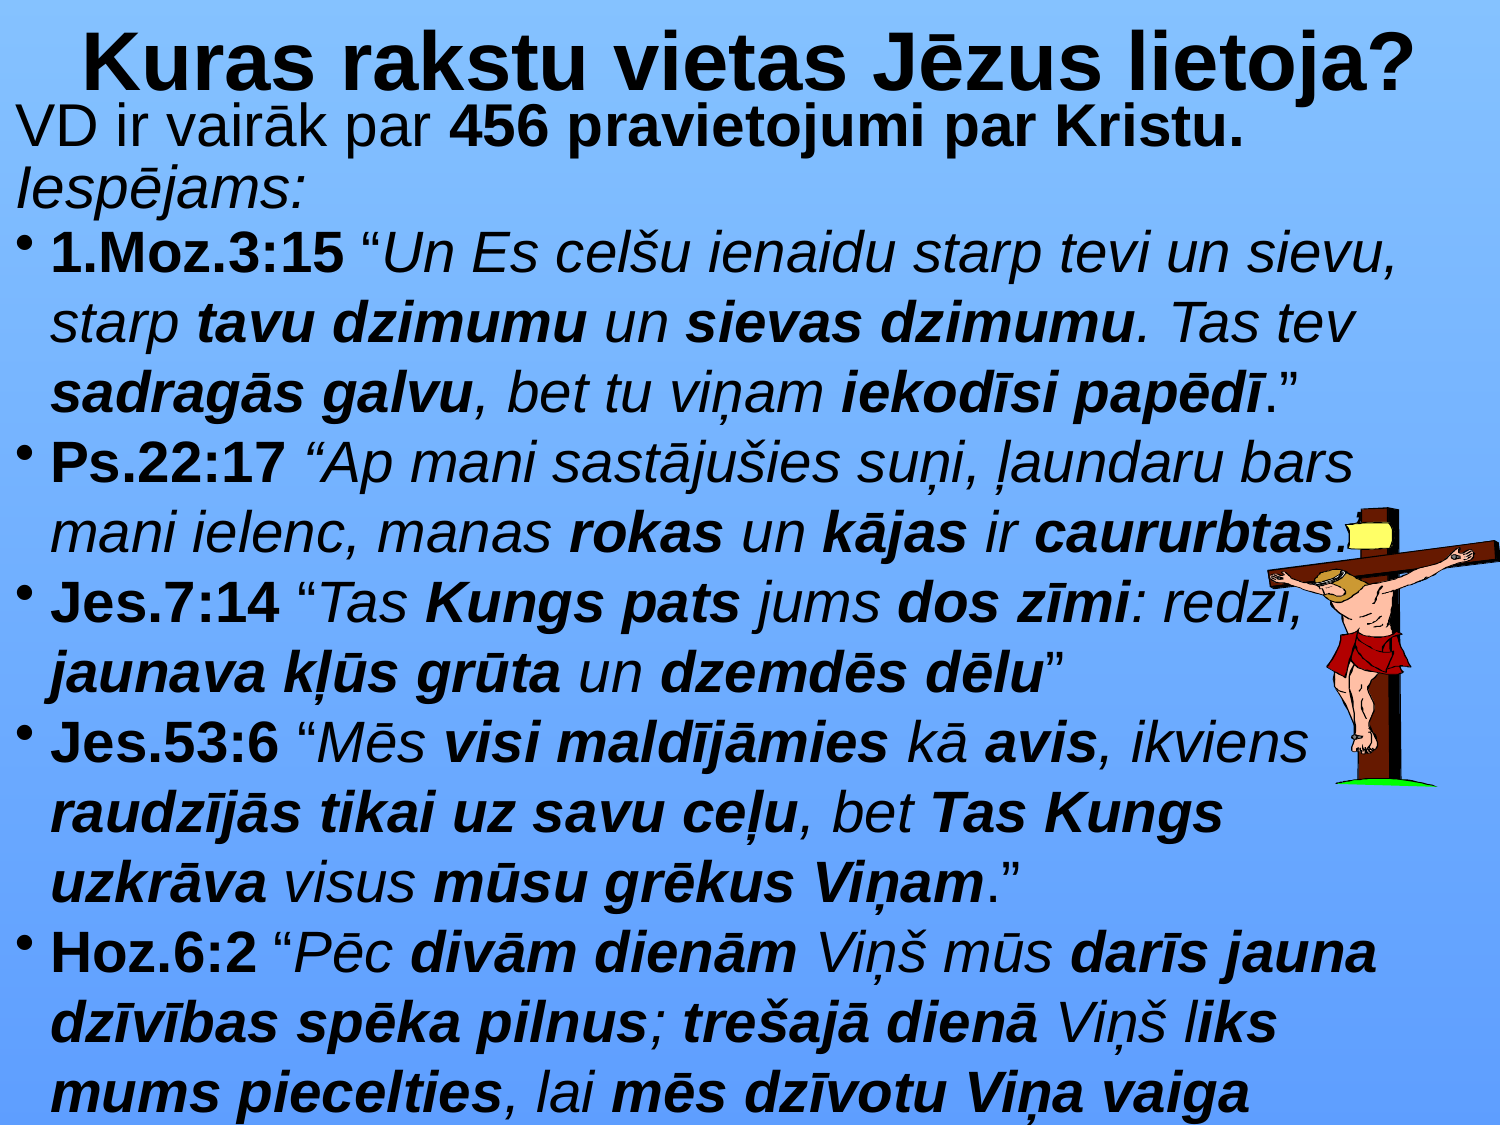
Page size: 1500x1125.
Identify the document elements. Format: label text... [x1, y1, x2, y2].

title Kuras rakstu vietas Jēzus lietoja? [0, 0, 1500, 88]
text_box VD ir vairāk par 456 pravietojumi par Kristu. Iespējams: [0, 88, 1500, 173]
text_box 1.Moz.3:15 “Un Es celšu ienaidu starp tevi un sievu, starp tavu dzimumu un sievas dzimumu. Tas tev sadragās galvu, bet tu viņam iekodīsi papēdī.” Ps.22:17 “Ap mani sastājušies suņi, ļaundaru bars mani ielenc, manas rokas un kājas ir caururbtas.” Jes.7:14 “Tas Kungs pats jums dos zīmi: redzi, jaunava kļūs grūta un dzemdēs dēlu” Jes.53:6 “Mēs visi maldījāmies kā avis, ikviens raudzījās tikai uz savu ceļu, bet Tas Kungs uzkrāva visus mūsu grēkus Viņam.” Hoz.6:2 “Pēc divām dienām Viņš mūs darīs jauna dzīvības spēka pilnus; trešajā dienā Viņš liks mums piecelties, lai mēs dzīvotu Viņa vaiga priekšā.” [0, 207, 1459, 1125]
picture [1265, 507, 1500, 788]
